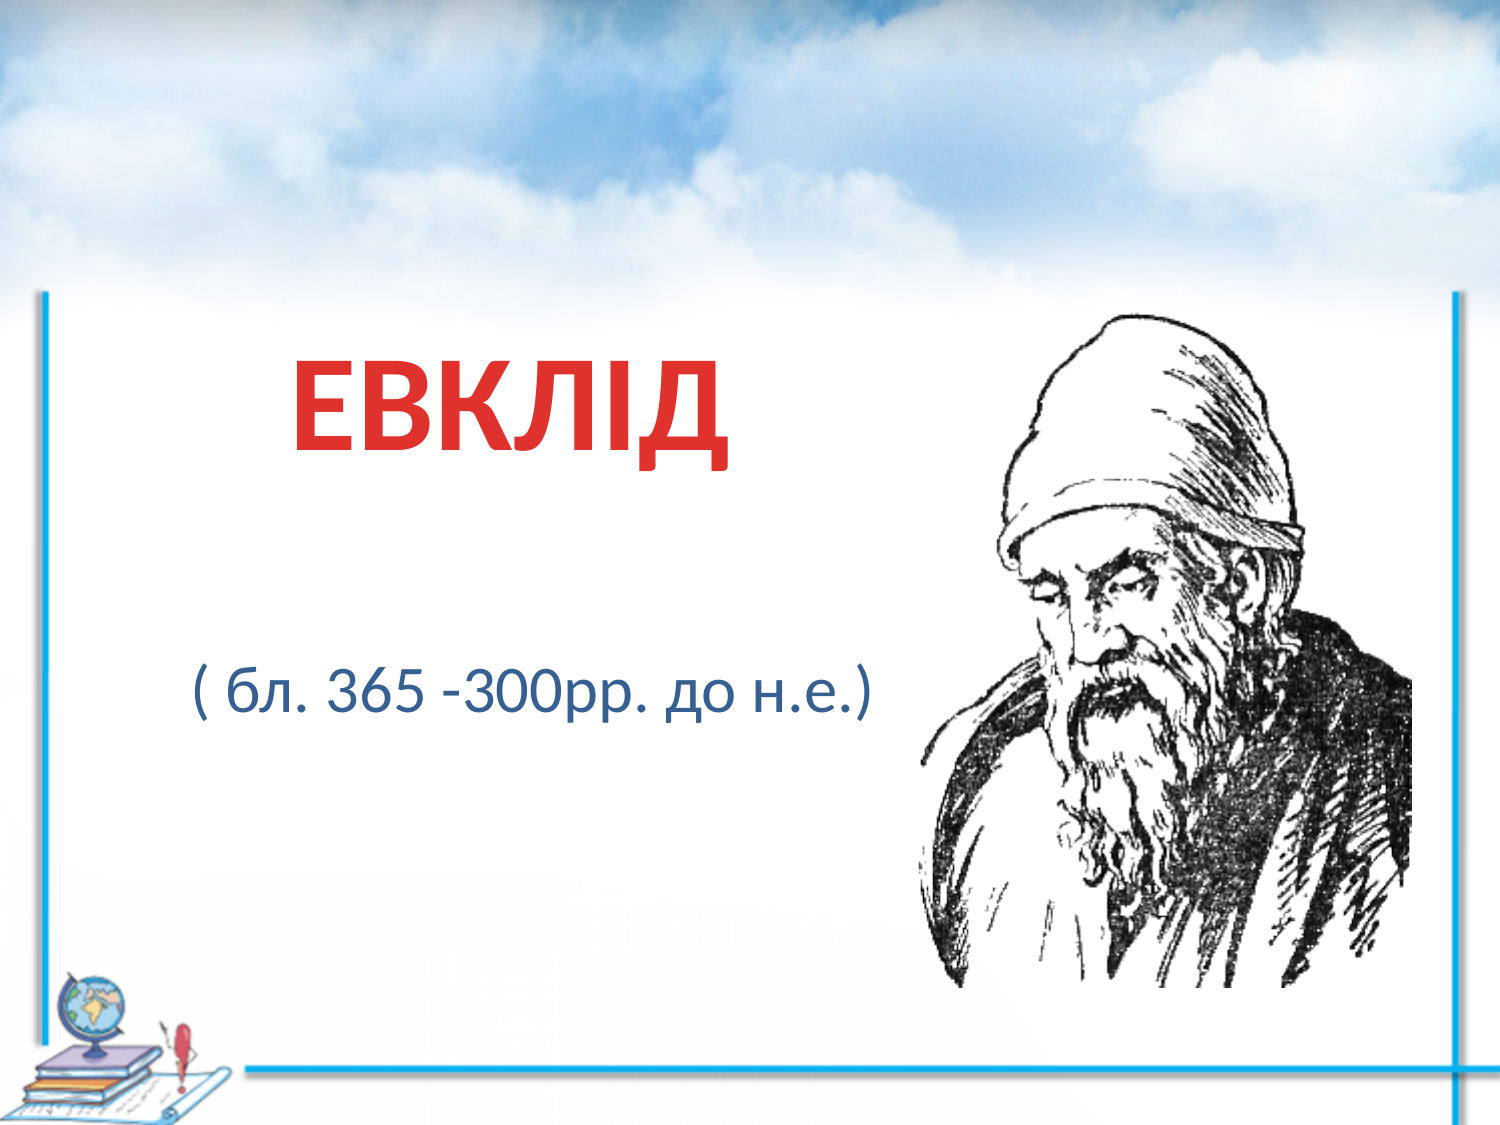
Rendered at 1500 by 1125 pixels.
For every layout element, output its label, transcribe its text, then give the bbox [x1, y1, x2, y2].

picture [1459, 1072, 1500, 1125]
text_box ( бл. 365 -300рр. до н.е.) [175, 638, 890, 734]
picture [0, 0, 1500, 1125]
text_box ЕВКЛІД [274, 305, 748, 485]
